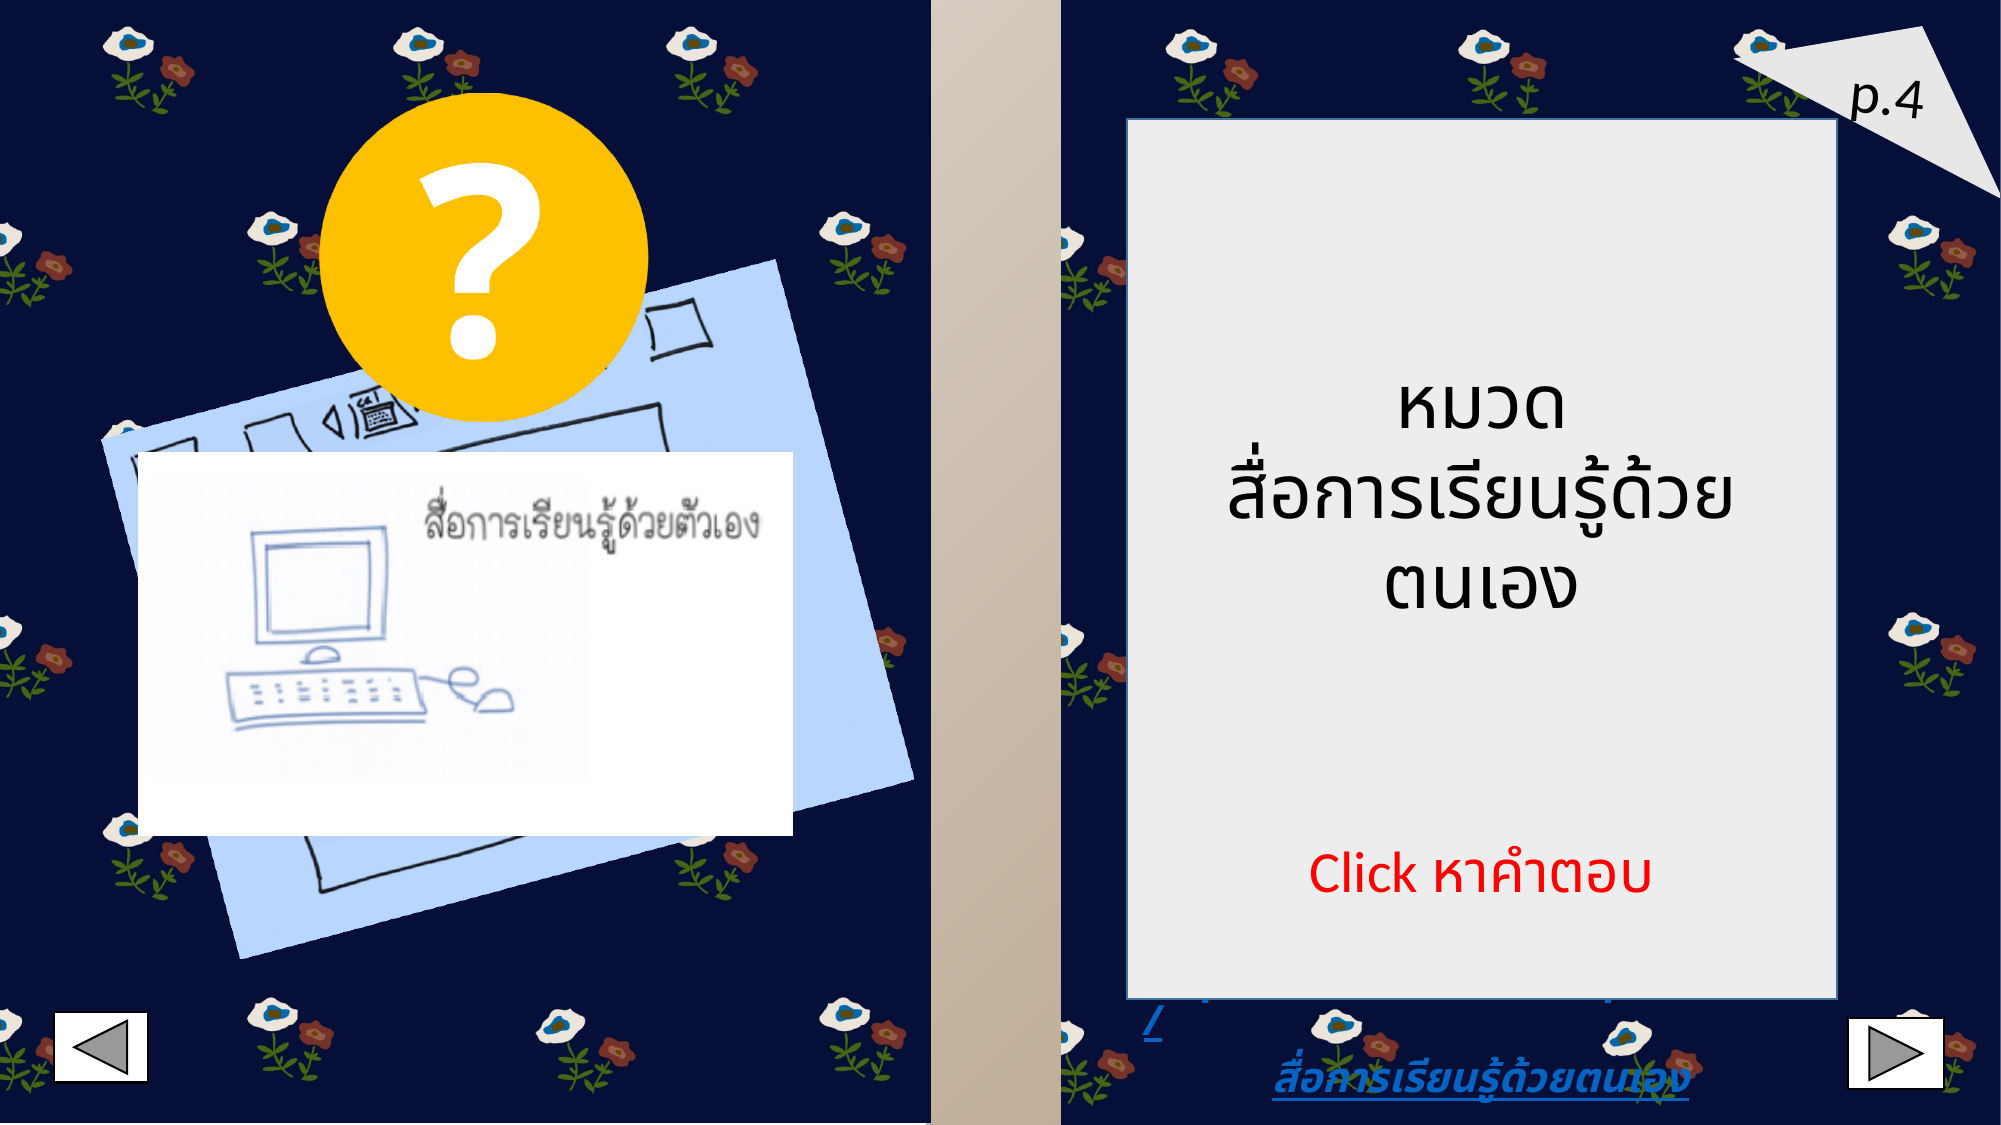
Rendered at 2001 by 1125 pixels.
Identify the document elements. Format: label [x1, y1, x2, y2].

picture [0, 0, 931, 1123]
text_box [925, 0, 1061, 1125]
picture [1061, 0, 2001, 1125]
